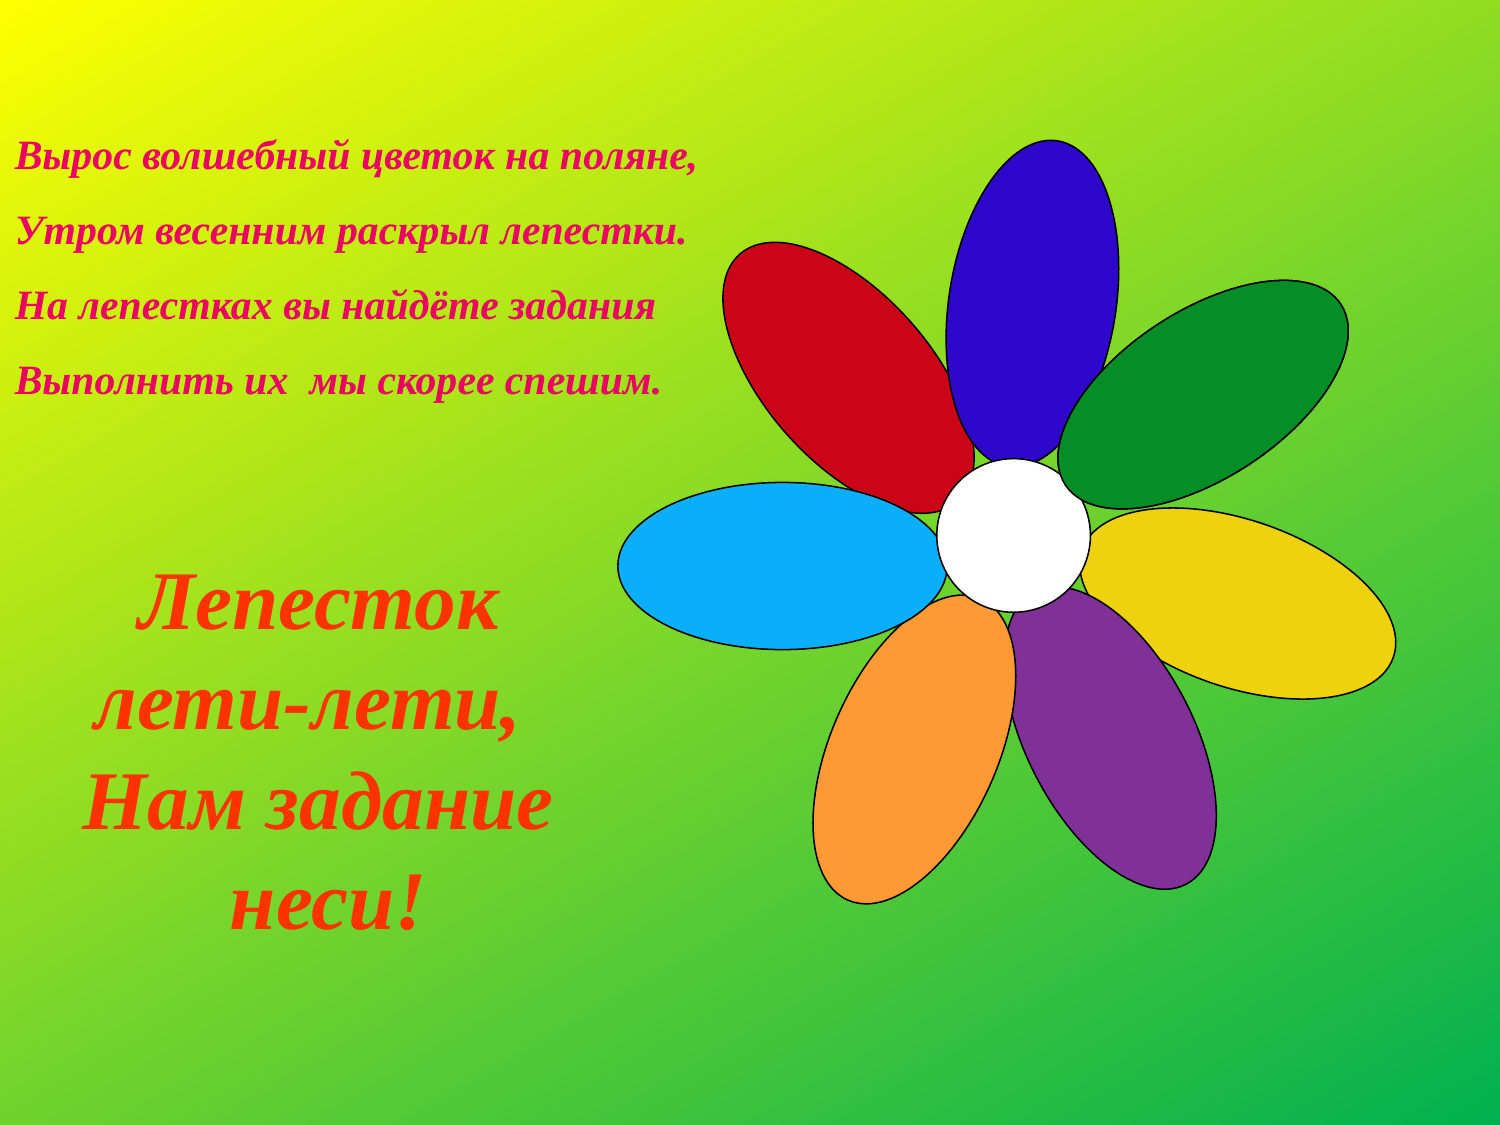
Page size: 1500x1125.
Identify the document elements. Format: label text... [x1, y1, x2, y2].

text_box [813, 595, 1016, 904]
text_box [1080, 507, 1396, 700]
text_box [768, 411, 975, 514]
text_box [936, 458, 1091, 613]
text_box [1008, 588, 1217, 890]
text_box [617, 482, 947, 650]
text_box [1057, 411, 1311, 509]
text_box Лепесток лети-лети, Нам задание неси! [58, 538, 579, 954]
text_box Вырос волшебный цветок на поляне, Утром весенним раскрыл лепестки. На лепестках вы найдёте задания Выполнить их мы скорее спешим. [0, 95, 1500, 411]
text_box [956, 411, 1071, 462]
